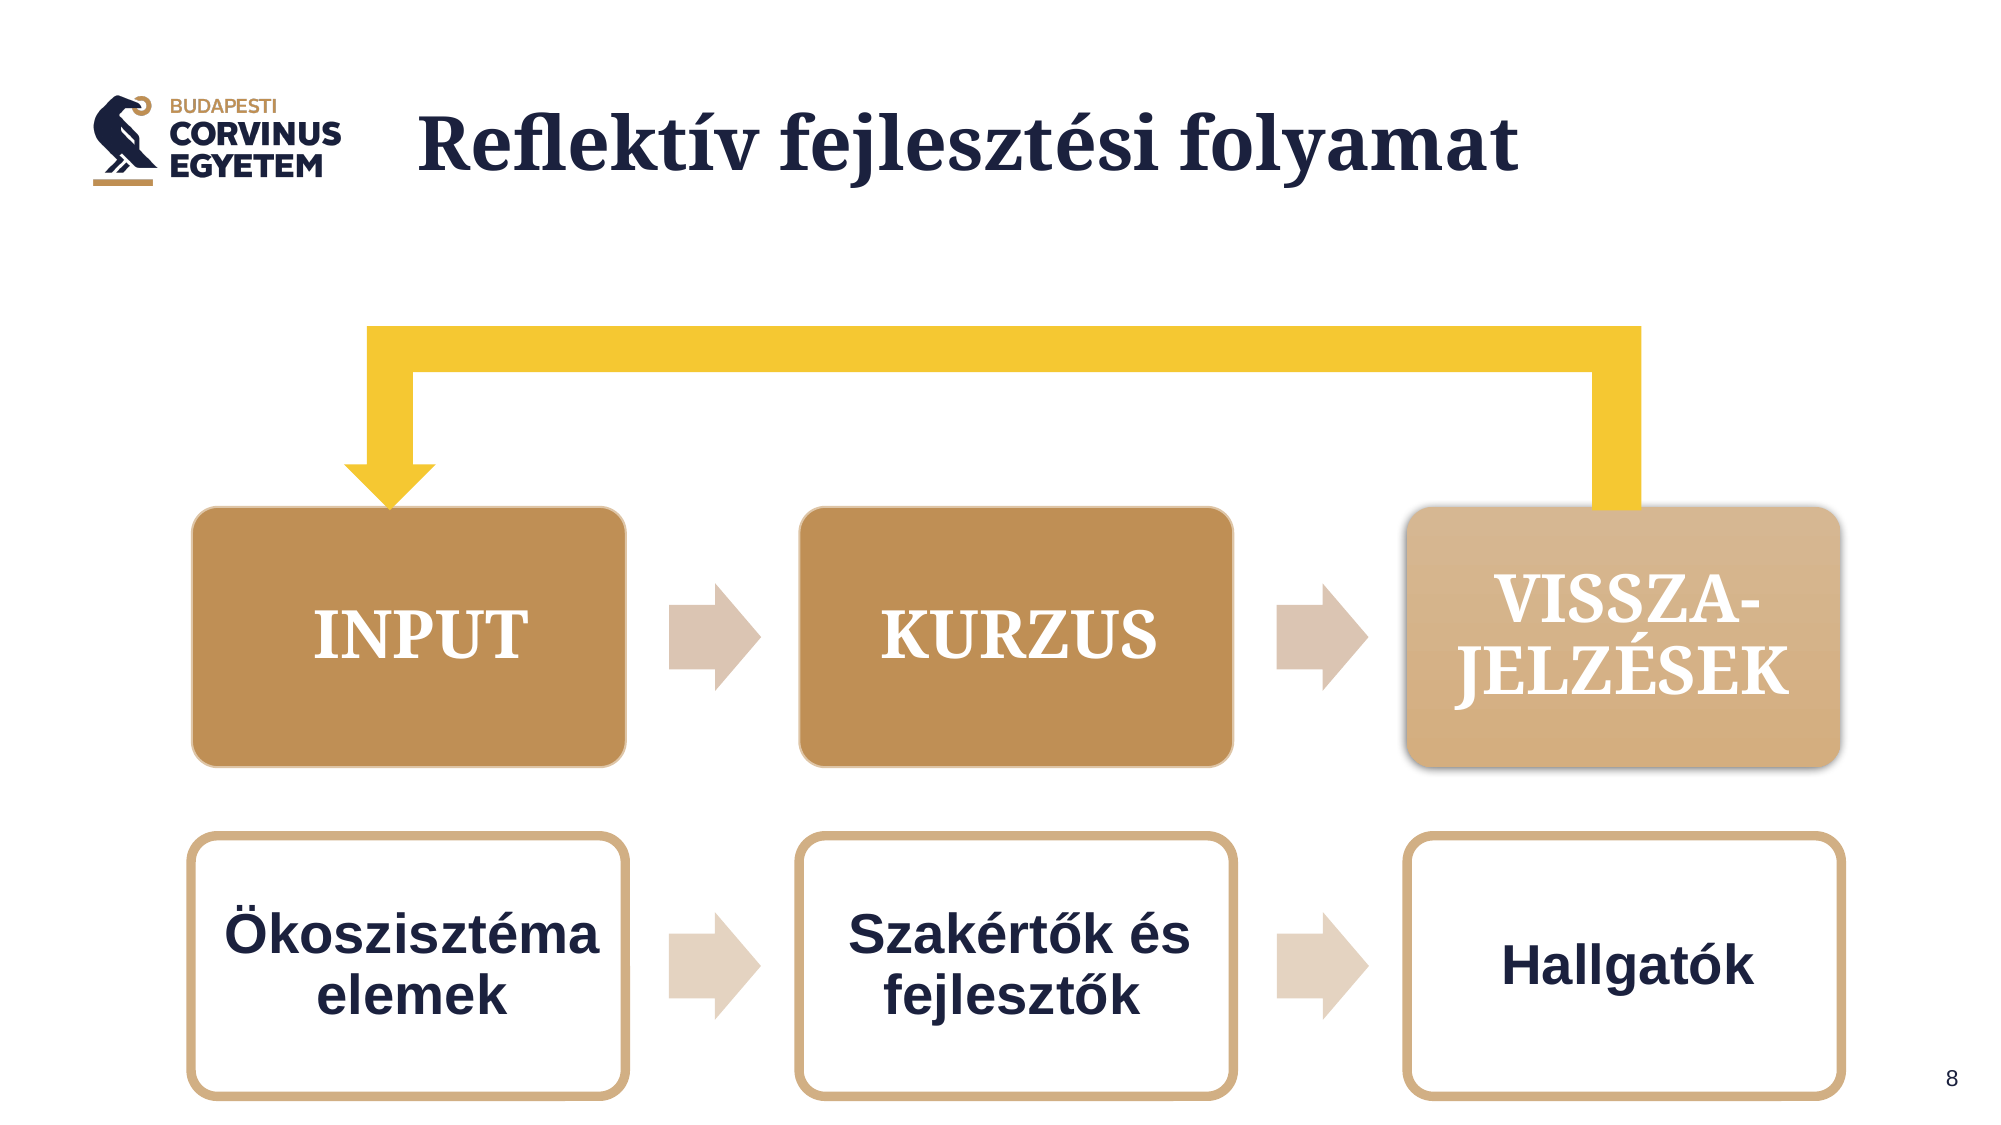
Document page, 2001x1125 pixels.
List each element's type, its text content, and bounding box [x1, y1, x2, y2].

picture [93, 95, 365, 186]
title Reflektív fejlesztési folyamat [417, 95, 1542, 211]
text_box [189, 211, 1843, 513]
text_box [189, 513, 1843, 1125]
